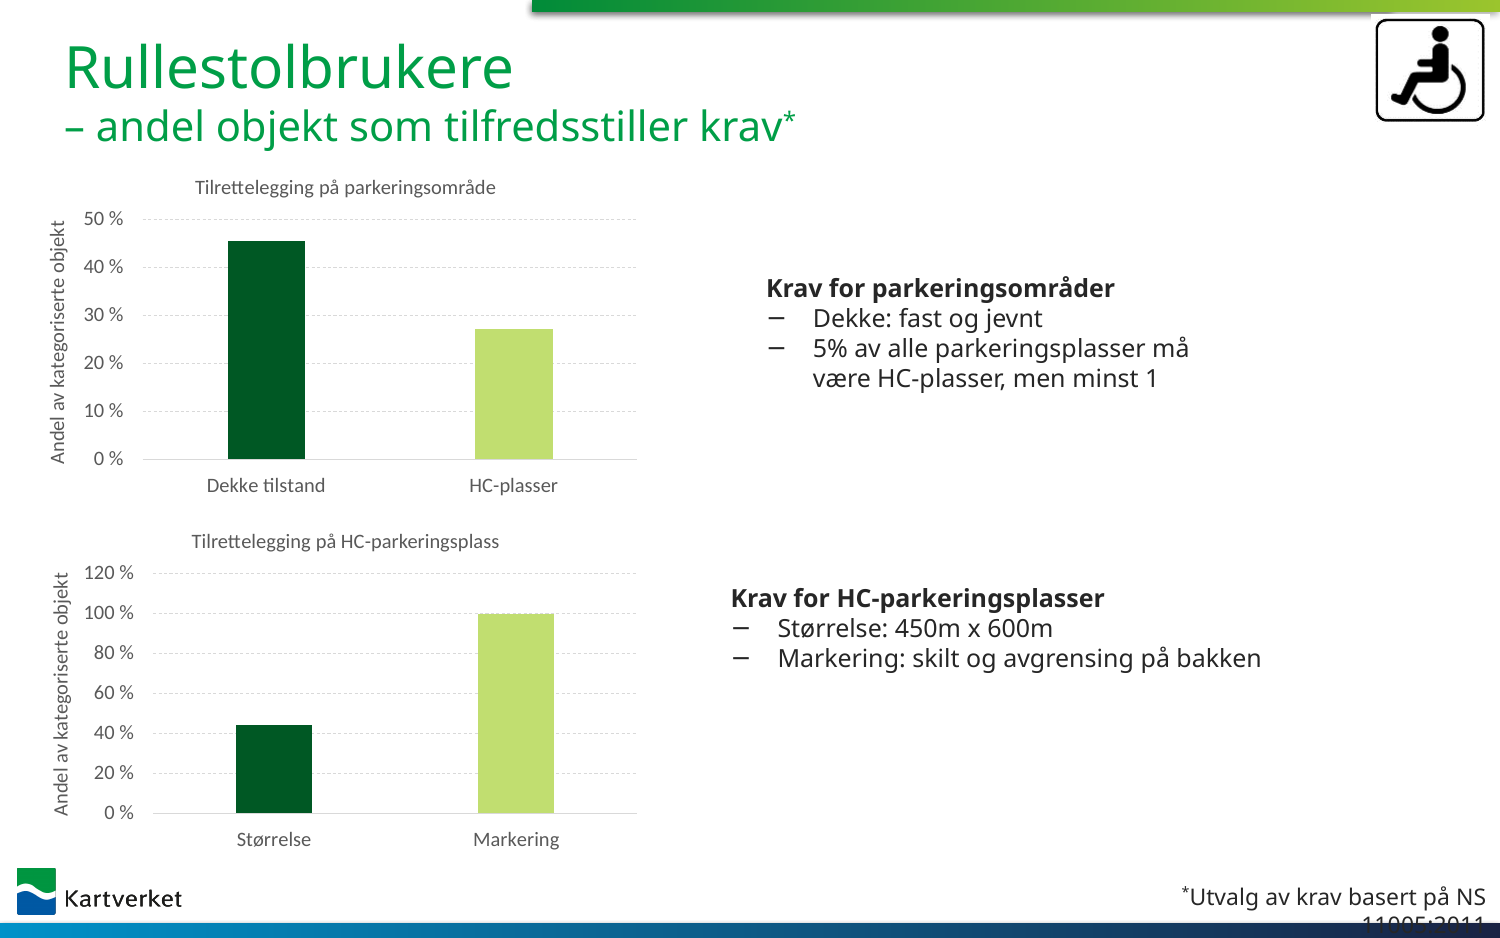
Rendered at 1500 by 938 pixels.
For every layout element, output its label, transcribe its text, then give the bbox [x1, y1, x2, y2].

picture [41, 166, 650, 505]
text_box Krav for parkeringsområder Dekke: fast og jevnt 5% av alle parkeringsplasser må være HC-plasser, men minst 1 [751, 264, 1232, 400]
text_box Rullestolbrukere – andel objekt som tilfredsstiller krav* [49, 23, 1431, 158]
picture [41, 520, 650, 859]
picture [1371, 13, 1491, 127]
text_box *Utvalg av krav basert på NS 11005:2011 [1068, 873, 1500, 938]
text_box Krav for HC-parkeringsplasser Størrelse: 450m x 600m Markering: skilt og avgrensing på bakken [715, 574, 1278, 680]
